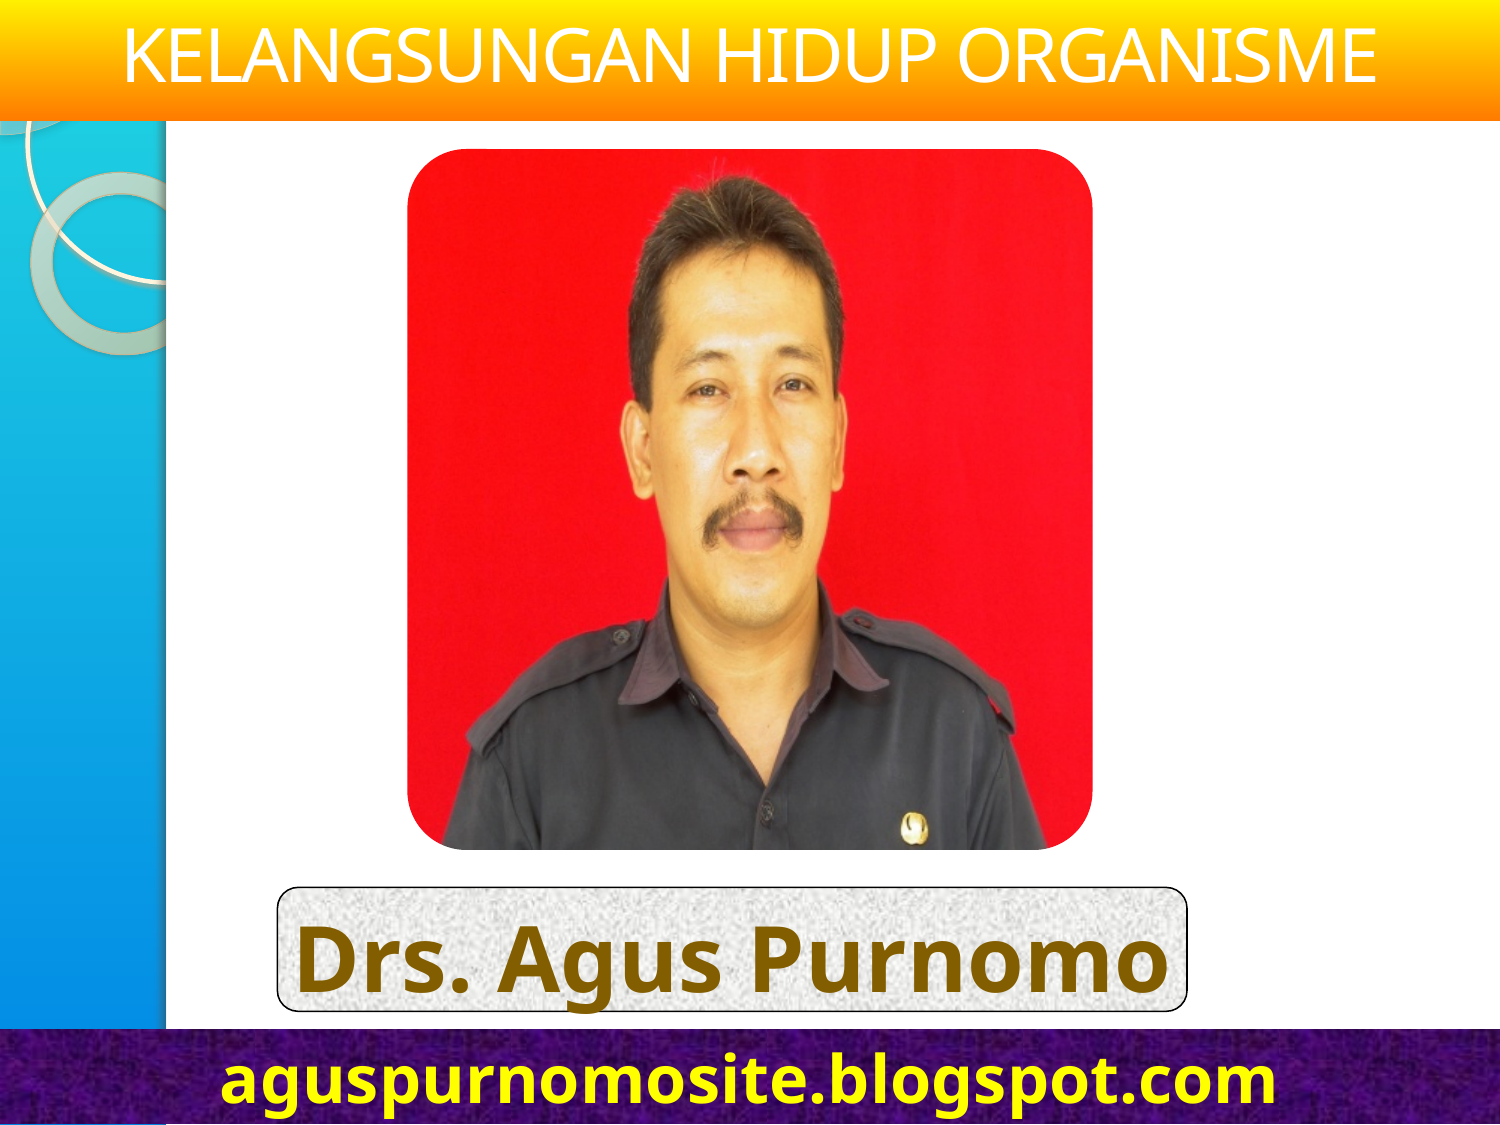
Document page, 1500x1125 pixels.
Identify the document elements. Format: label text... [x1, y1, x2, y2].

text_box Drs. Agus Purnomo [277, 887, 1188, 1012]
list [407, 148, 1093, 851]
text_box aguspurnomosite.blogspot.com [0, 1029, 1500, 1124]
text_box KELANGSUNGAN HIDUP ORGANISME [0, 0, 1500, 121]
